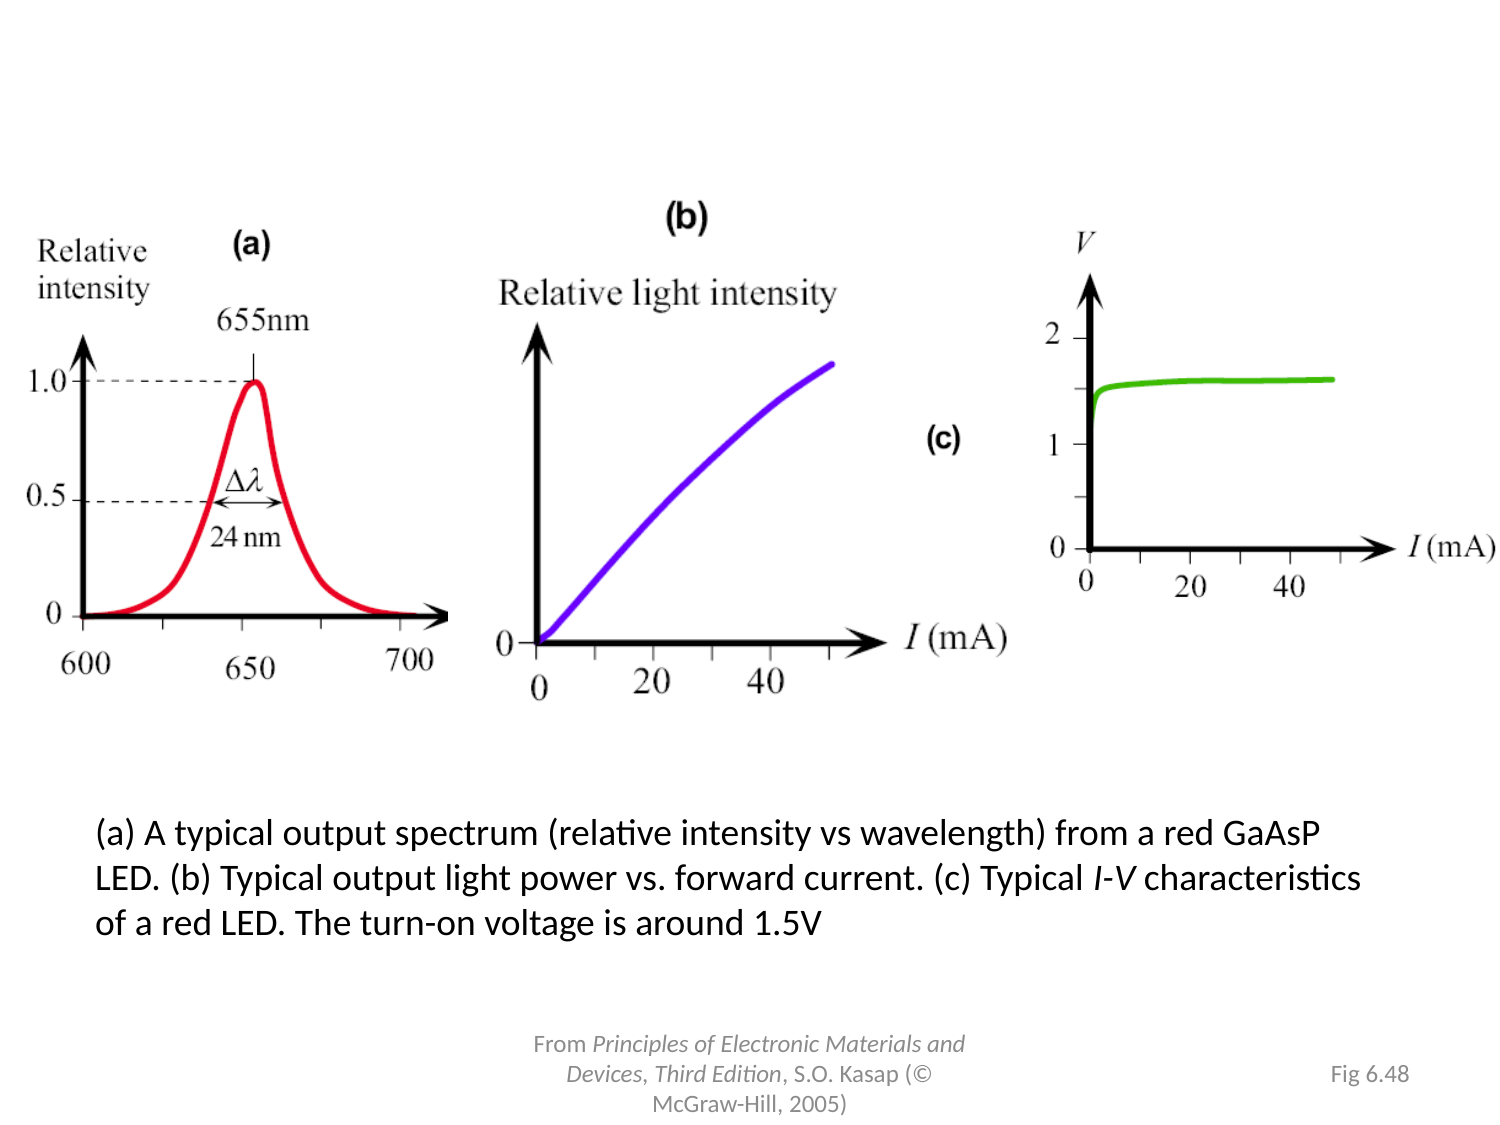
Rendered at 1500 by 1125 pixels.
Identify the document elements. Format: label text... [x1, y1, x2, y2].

picture [0, 194, 1500, 707]
text_box (a) A typical output spectrum (relative intensity vs wavelength) from a red GaAsP LED. (b) Typical output light power vs. forward current. (c) Typical I-V characteristics of a red LED. The turn-on voltage is around 1.5V [80, 800, 1384, 951]
footer From Principles of Electronic Materials and Devices, Third Edition, S.O. Kasap (© McGraw-Hill, 2005) [512, 1042, 988, 1103]
slide_number Fig 6.48 [1074, 1042, 1425, 1103]
